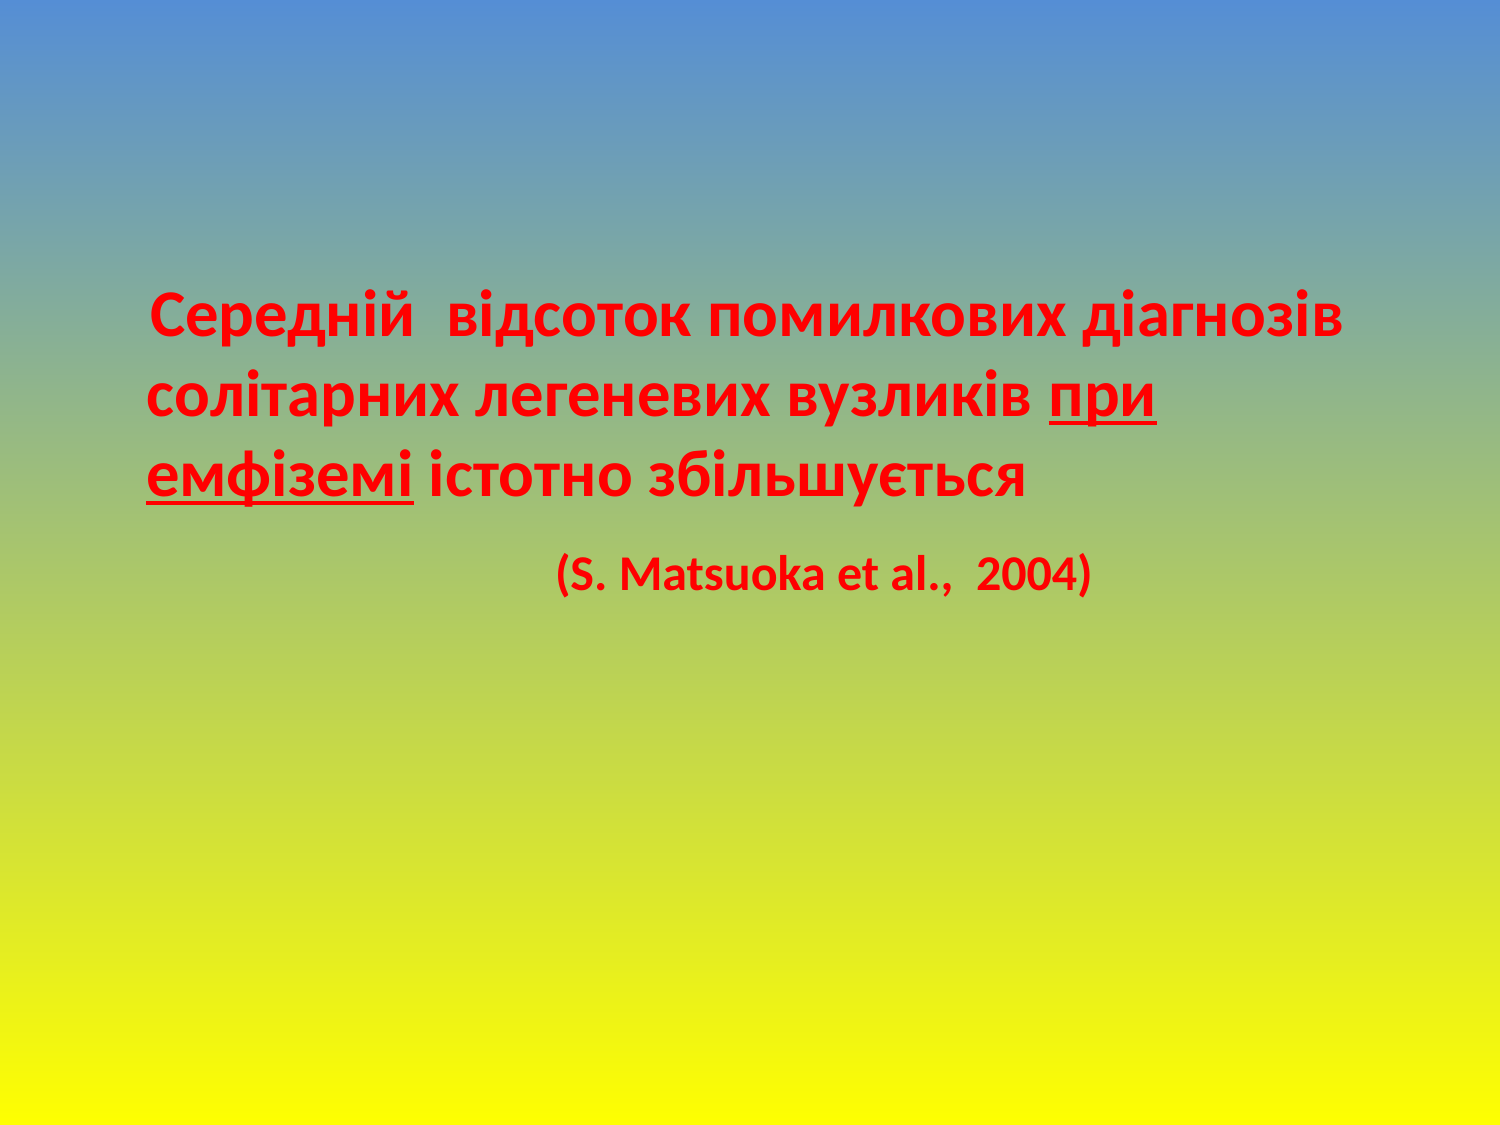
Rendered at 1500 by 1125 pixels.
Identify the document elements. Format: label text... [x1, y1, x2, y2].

list Середній відсоток помилкових діагнозів солітарних легеневих вузликів при емфіземі істотно збільшується (S. Matsuoka et al., 2004) [75, 262, 1454, 1005]
